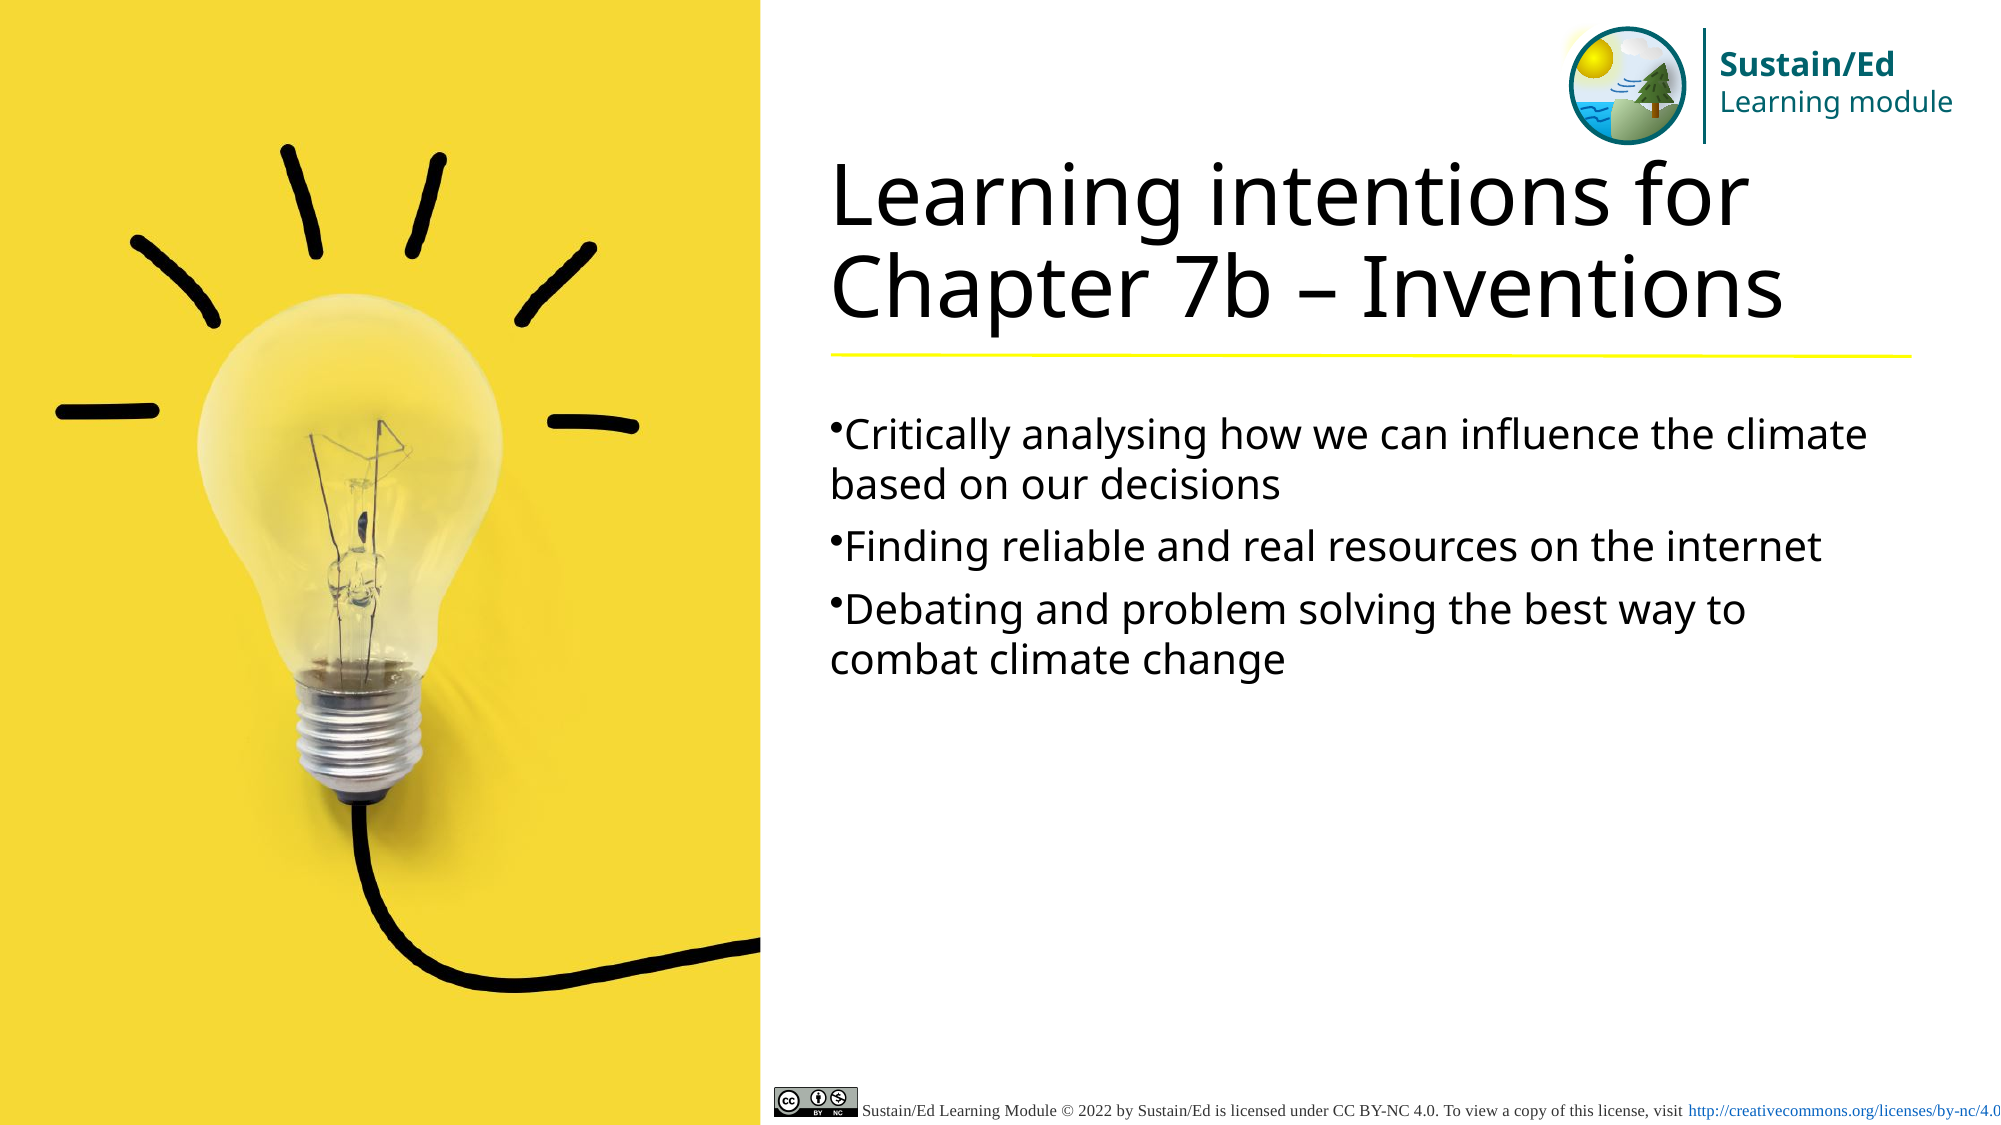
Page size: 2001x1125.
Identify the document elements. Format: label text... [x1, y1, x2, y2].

text_box Critically analysing how we can influence the climate based on our decisions Finding reliable and real resources on the internet Debating and problem solving the best way to combat climate change [814, 399, 1895, 1021]
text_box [1398, 464, 1439, 1125]
text_box Learning intentions for Chapter 7b – Inventions [814, 132, 1895, 344]
picture [0, 0, 761, 1125]
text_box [1559, 17, 1976, 155]
picture [774, 1087, 858, 1117]
